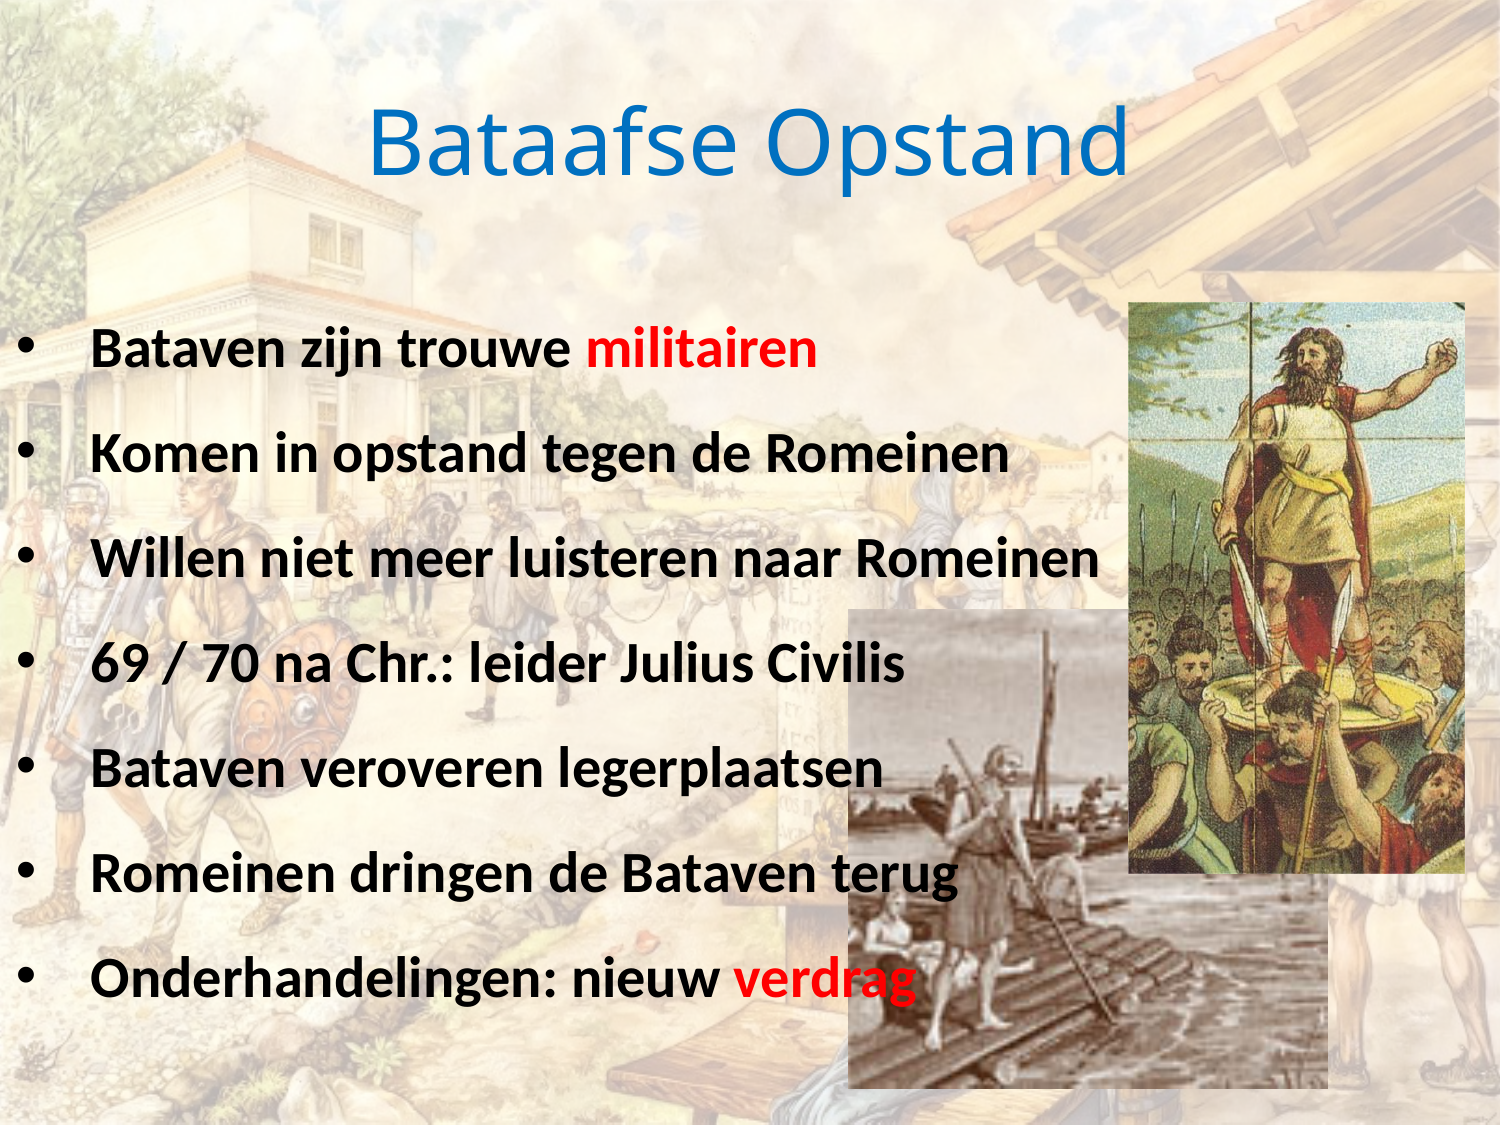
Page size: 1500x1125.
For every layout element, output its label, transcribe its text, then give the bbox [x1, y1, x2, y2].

picture [847, 302, 1466, 1090]
title Bataafse Opstand [75, 45, 1425, 233]
text_box Bataven zijn trouwe militairen Komen in opstand tegen de Romeinen Willen niet meer luisteren naar Romeinen 69 / 70 na Chr.: leider Julius Civilis Bataven veroveren legerplaatsen Romeinen dringen de Bataven terug Onderhandelingen: nieuw verdrag [1, 267, 1395, 1017]
